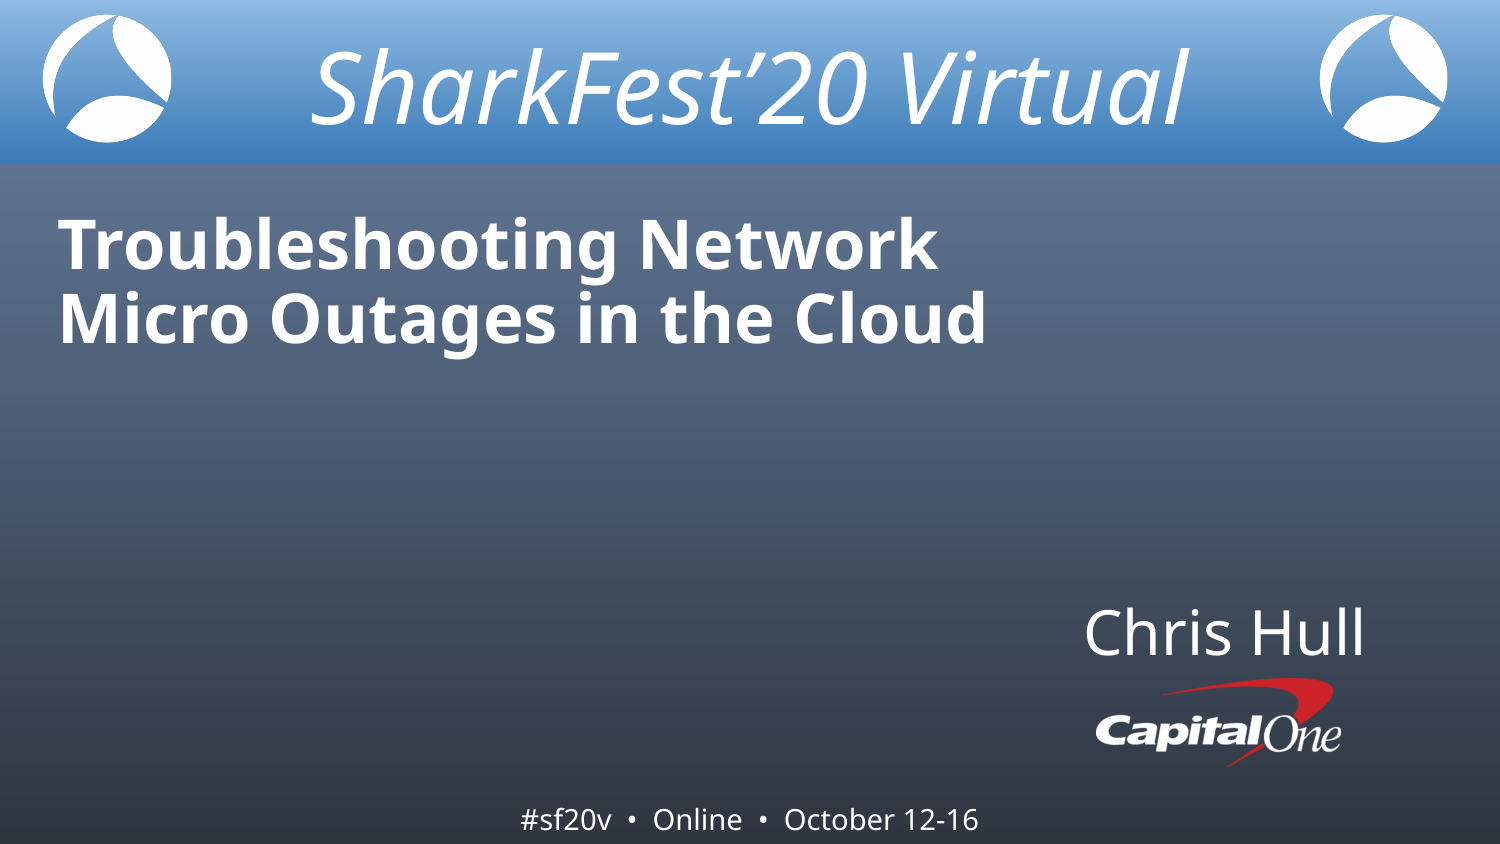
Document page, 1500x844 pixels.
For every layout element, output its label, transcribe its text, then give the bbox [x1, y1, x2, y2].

picture [42, 14, 172, 143]
title Troubleshooting Network Micro Outages in the Cloud [42, 202, 1016, 410]
picture [1319, 14, 1448, 143]
text_box Chris Hull [1068, 578, 1404, 667]
picture [1095, 678, 1341, 767]
